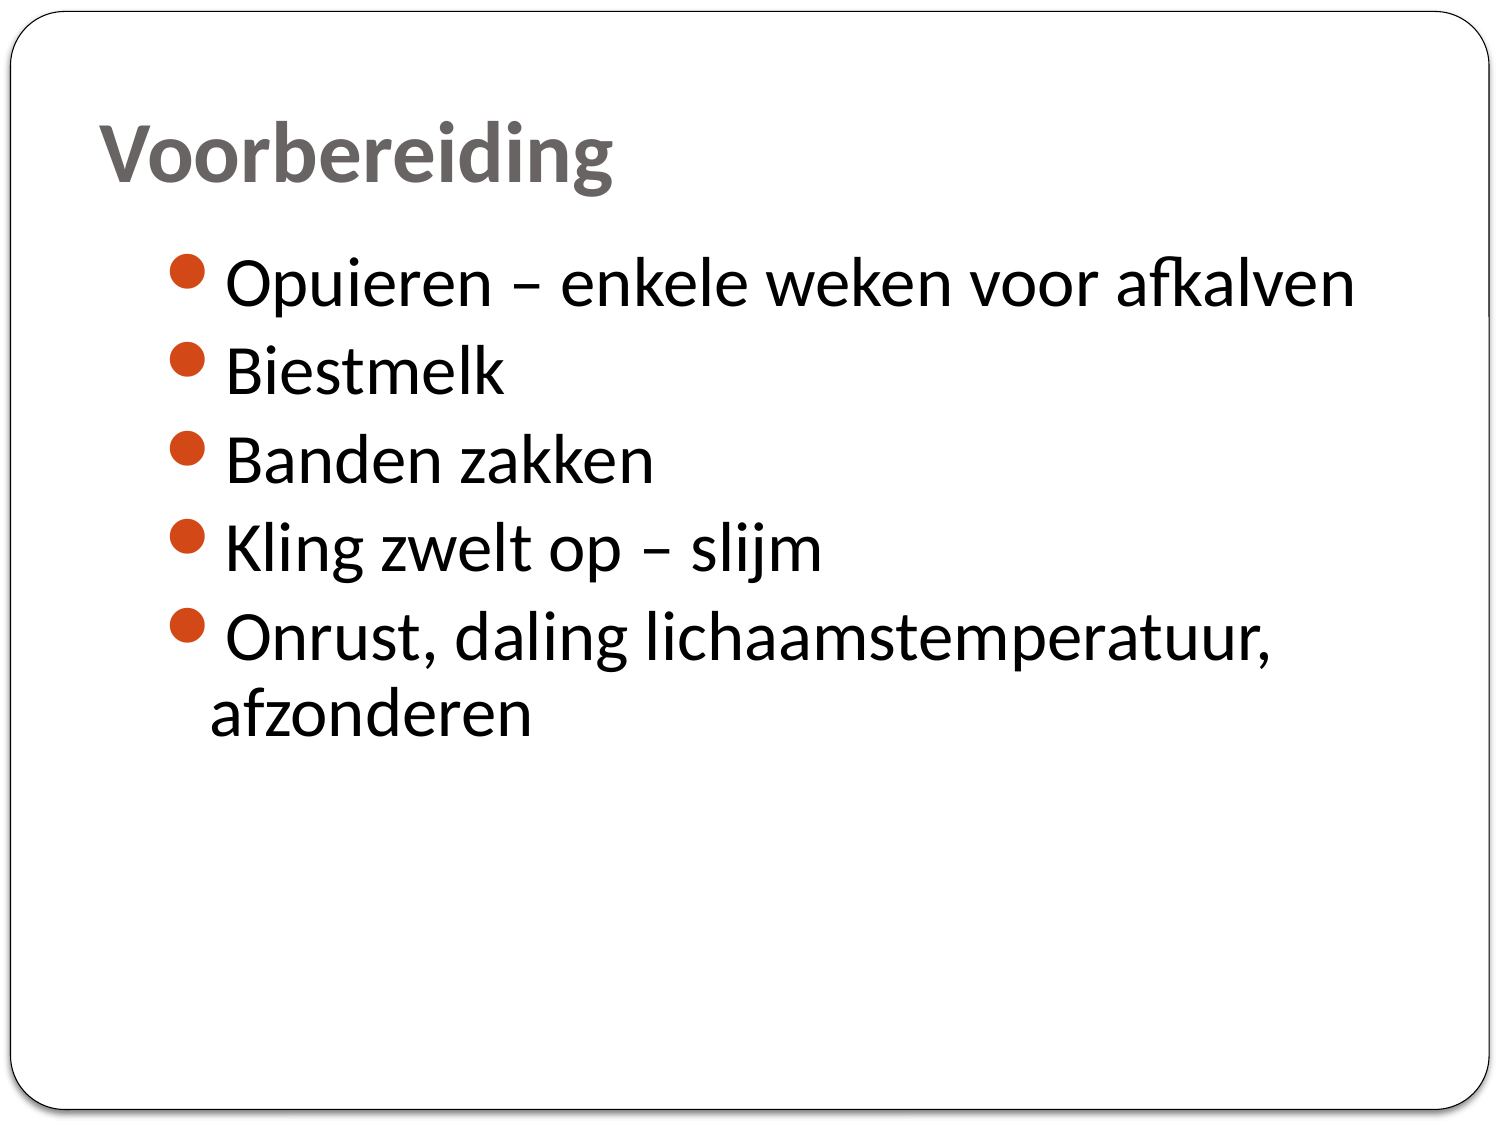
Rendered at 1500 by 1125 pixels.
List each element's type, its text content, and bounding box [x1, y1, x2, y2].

list Opuieren – enkele weken voor afkalven Biestmelk Banden zakken Kling zwelt op – slijm Onrust, daling lichaamstemperatuur, afzonderen [150, 237, 1425, 988]
title Voorbereiding [84, 87, 1496, 216]
